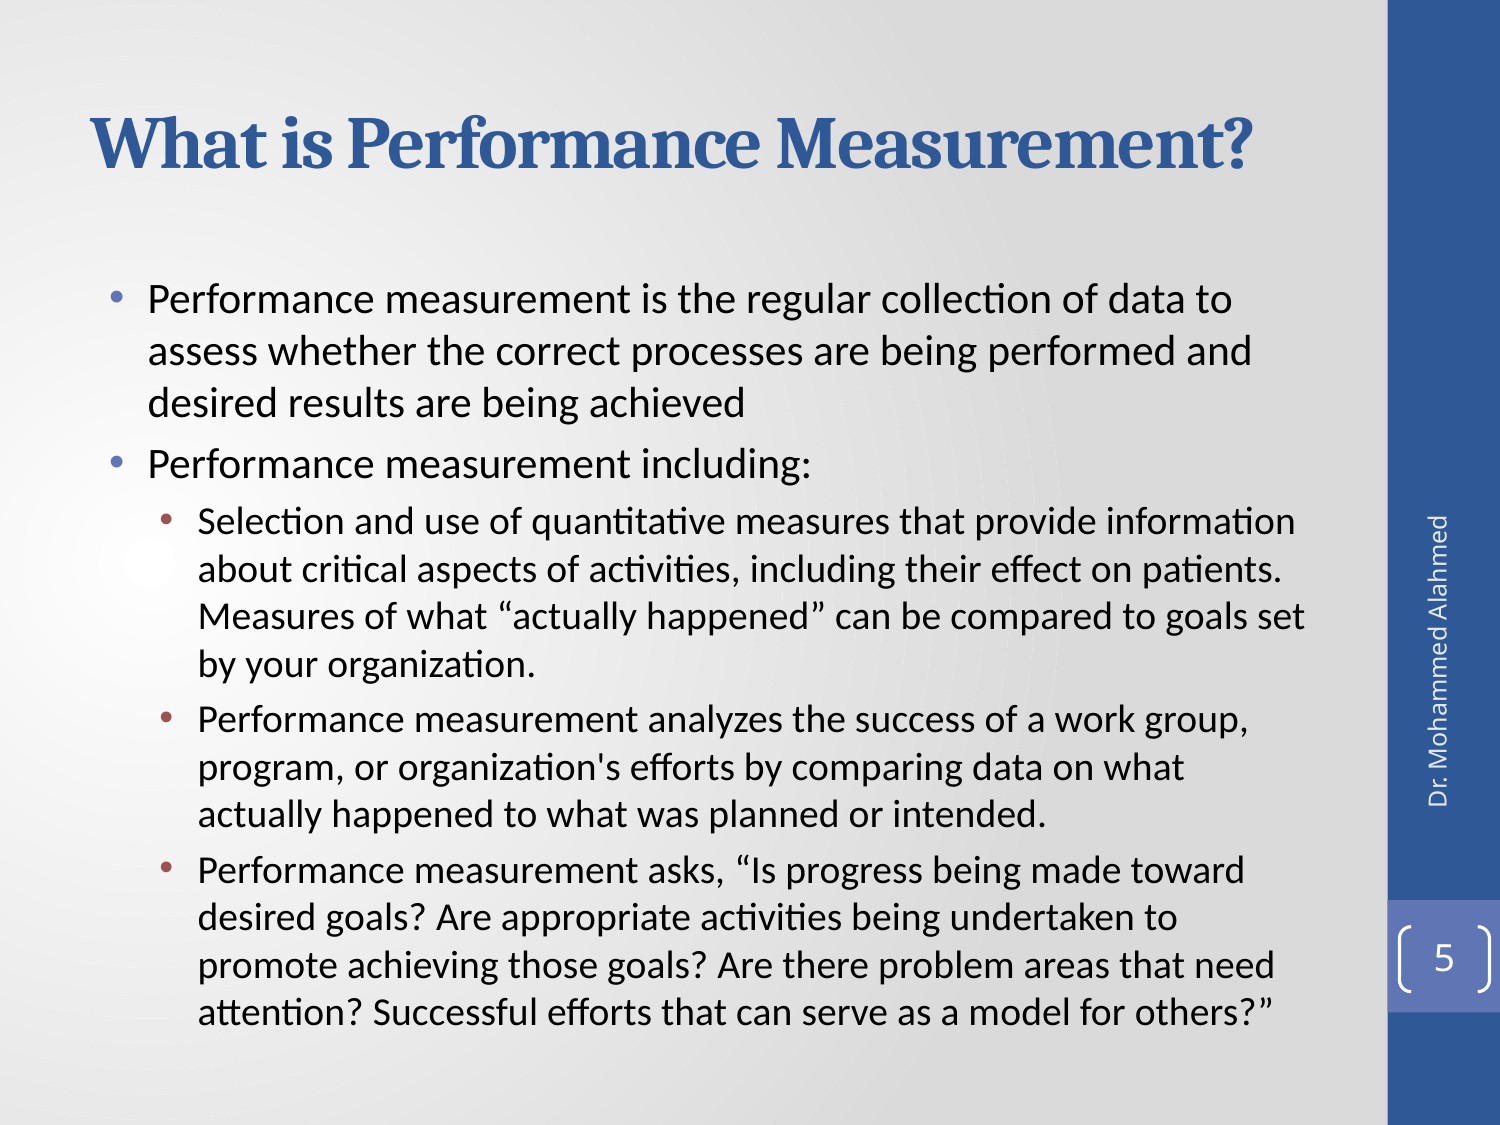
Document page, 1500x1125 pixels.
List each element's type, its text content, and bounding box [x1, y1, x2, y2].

title What is Performance Measurement? [75, 45, 1325, 233]
slide_number 5 [1397, 925, 1492, 994]
footer Dr. Mohammed Alahmed [1408, 500, 1469, 889]
list Performance measurement is the regular collection of data to assess whether the correct processes are being performed and desired results are being achieved Performance measurement including: Selection and use of quantitative measures that provide information about critical aspects of activities, including their effect on patients. Measures of what “actually happened” can be compared to goals set by your organization. Performance measurement analyzes the success of a work group, program, or organization's efforts by comparing data on what actually happened to what was planned or intended. Performance measurement asks, “Is progress being made toward desired goals? Are appropriate activities being undertaken to promote achieving those goals? Are there problem areas that need attention? Successful efforts that can serve as a model for others?” [75, 262, 1325, 1050]
